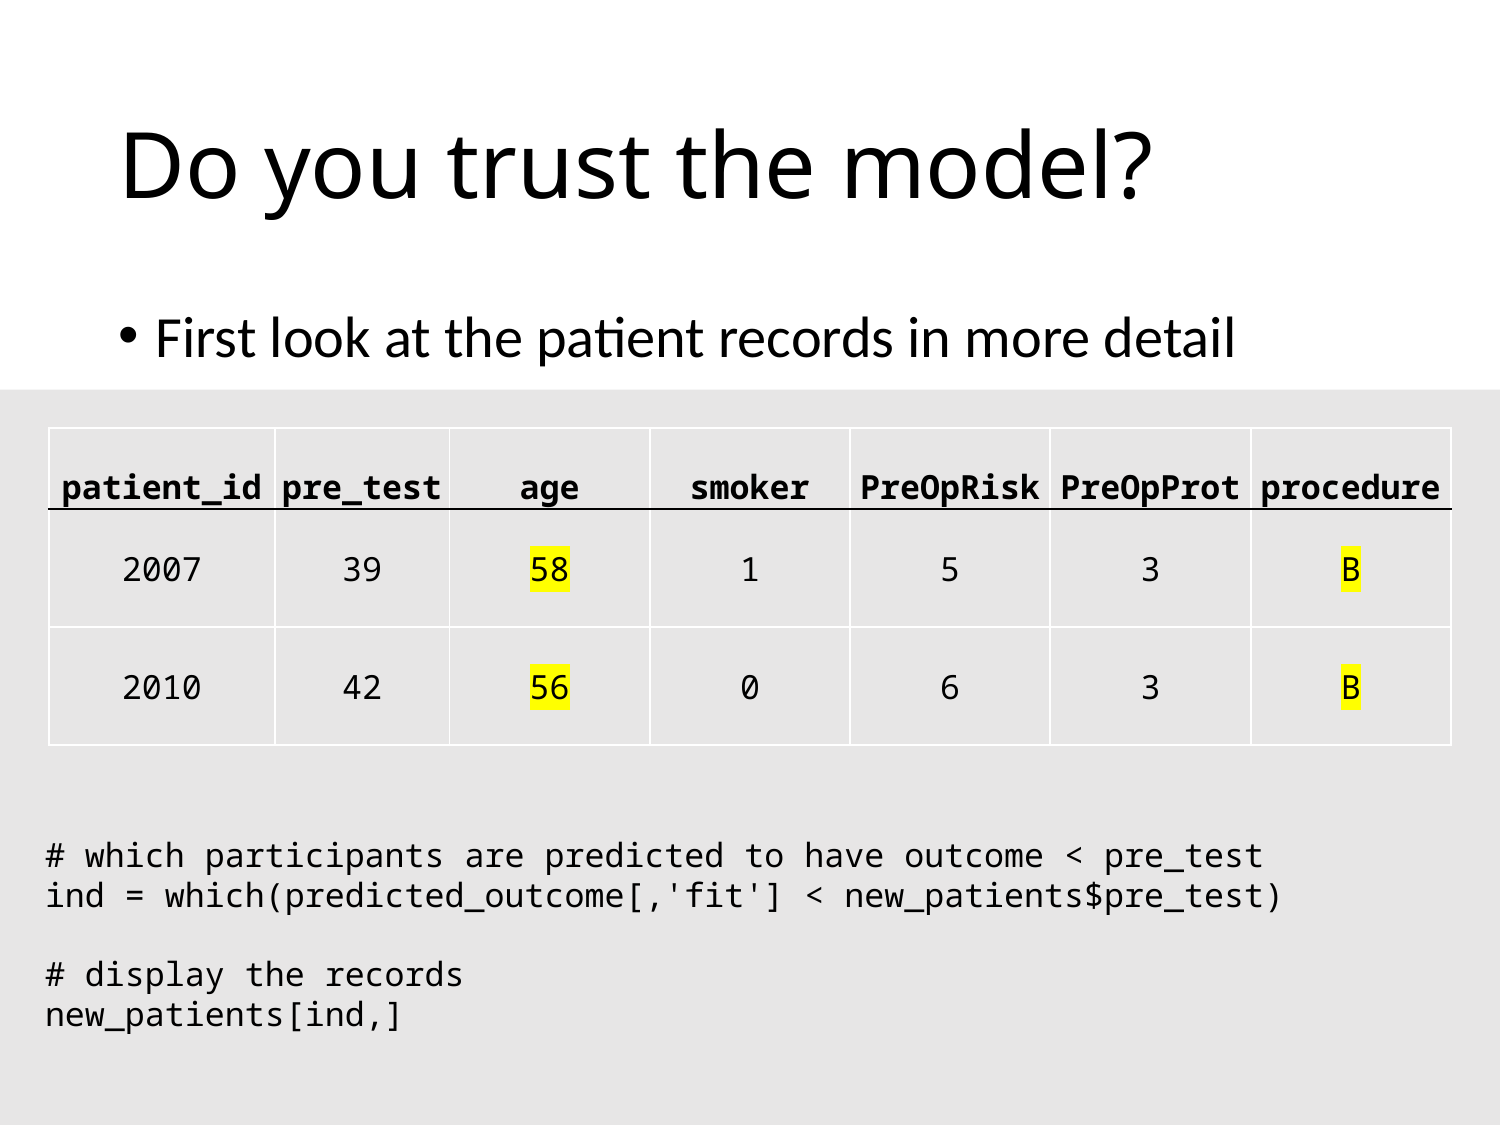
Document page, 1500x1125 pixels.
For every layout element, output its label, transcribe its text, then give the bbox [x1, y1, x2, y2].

table_cell 58 [450, 510, 649, 626]
list First look at the patient records in more detail [103, 299, 1397, 406]
table_cell 2007 [50, 510, 274, 626]
table_cell 3 [1051, 628, 1250, 744]
table_header patient_id [50, 429, 274, 508]
table_cell B [1252, 510, 1450, 626]
table_cell 6 [851, 628, 1049, 744]
table_header procedure [1252, 429, 1450, 508]
table_cell B [1252, 628, 1450, 744]
table_header PreOpRisk [851, 429, 1049, 508]
table_cell 0 [651, 628, 849, 744]
table_header age [450, 429, 649, 508]
table_cell 42 [276, 628, 449, 744]
table_cell 56 [450, 628, 649, 744]
table_header smoker [651, 429, 849, 508]
title Do you trust the model? [103, 59, 1397, 278]
table_header PreOpProt [1051, 429, 1250, 508]
table_cell 1 [651, 510, 849, 626]
table_cell 39 [276, 510, 449, 626]
table_cell 2010 [50, 628, 274, 744]
table_cell 5 [851, 510, 1049, 626]
table_header pre_test [276, 429, 449, 508]
text_box # which participants are predicted to have outcome < pre_test ind = which(predicted_outcome[,'fit'] < new_patients$pre_test) # display the records new_patients[ind,] [0, 389, 1500, 1125]
table_cell 3 [1051, 510, 1250, 626]
